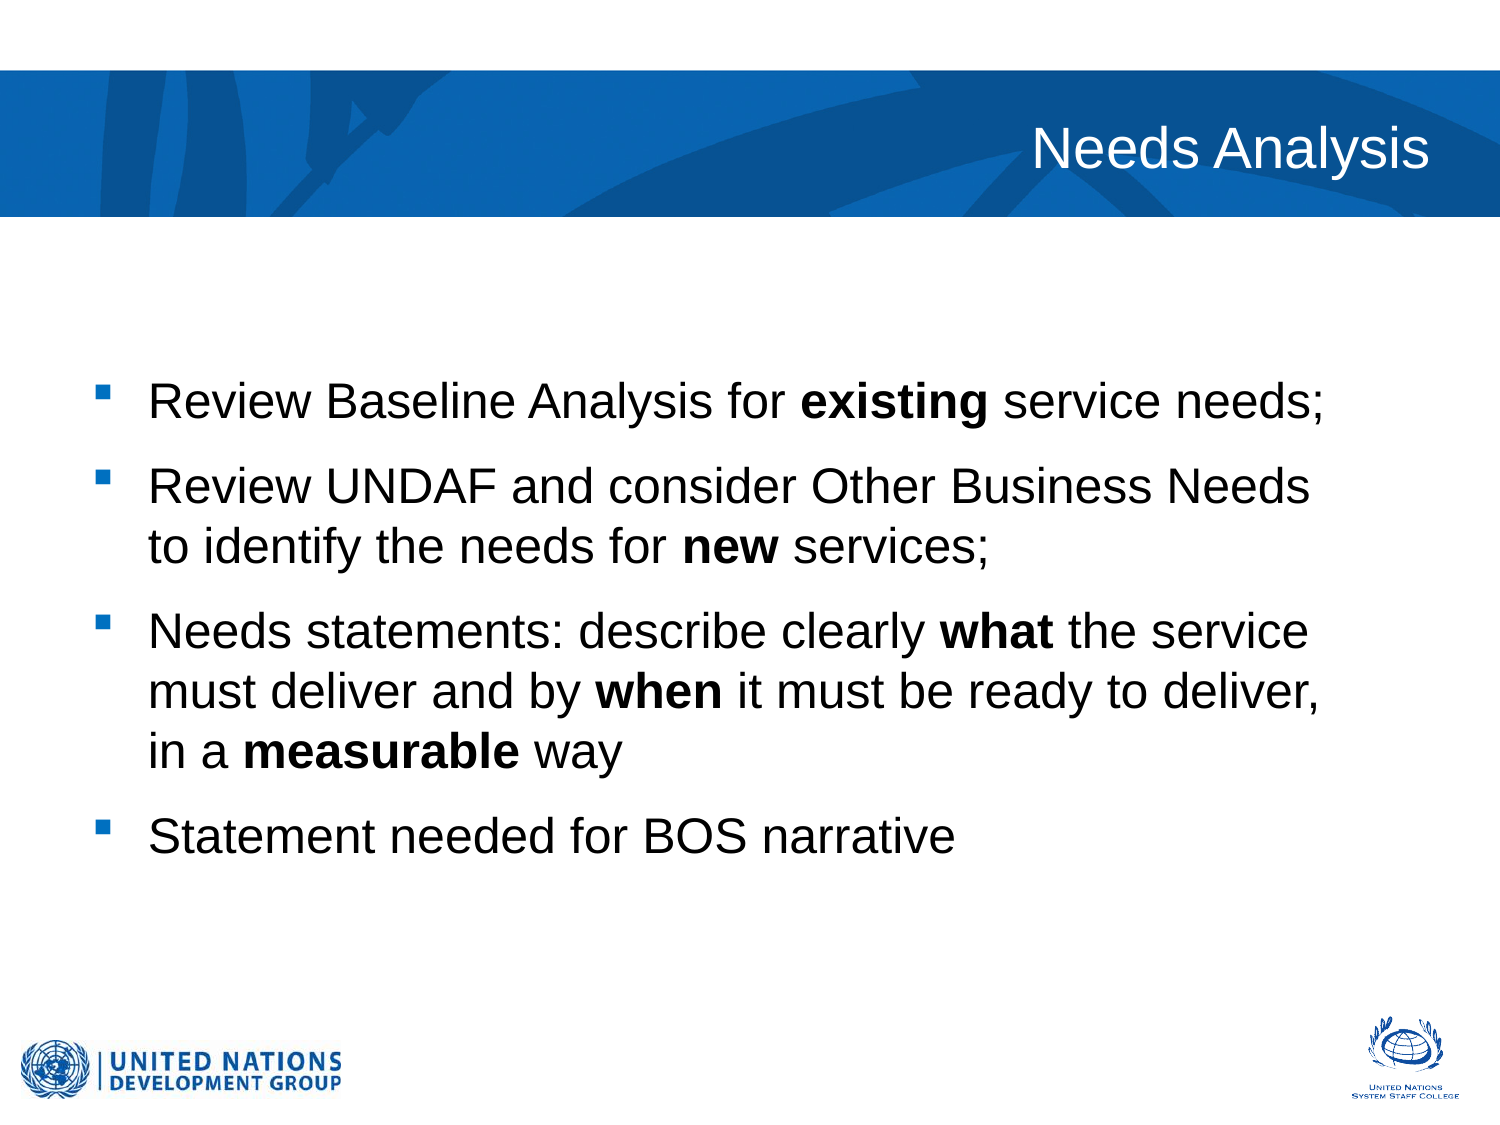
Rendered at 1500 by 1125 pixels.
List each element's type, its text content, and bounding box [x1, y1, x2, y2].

picture [0, 70, 1500, 217]
picture [1352, 1016, 1459, 1099]
title Needs Analysis [171, 94, 1447, 195]
list Review Baseline Analysis for existing service needs; Review UNDAF and consider Other Business Needs to identify the needs for new services; Needs statements: describe clearly what the service must deliver and by when it must be ready to deliver, in a measurable way Statement needed for BOS narrative [76, 275, 1352, 951]
picture [21, 1040, 341, 1099]
